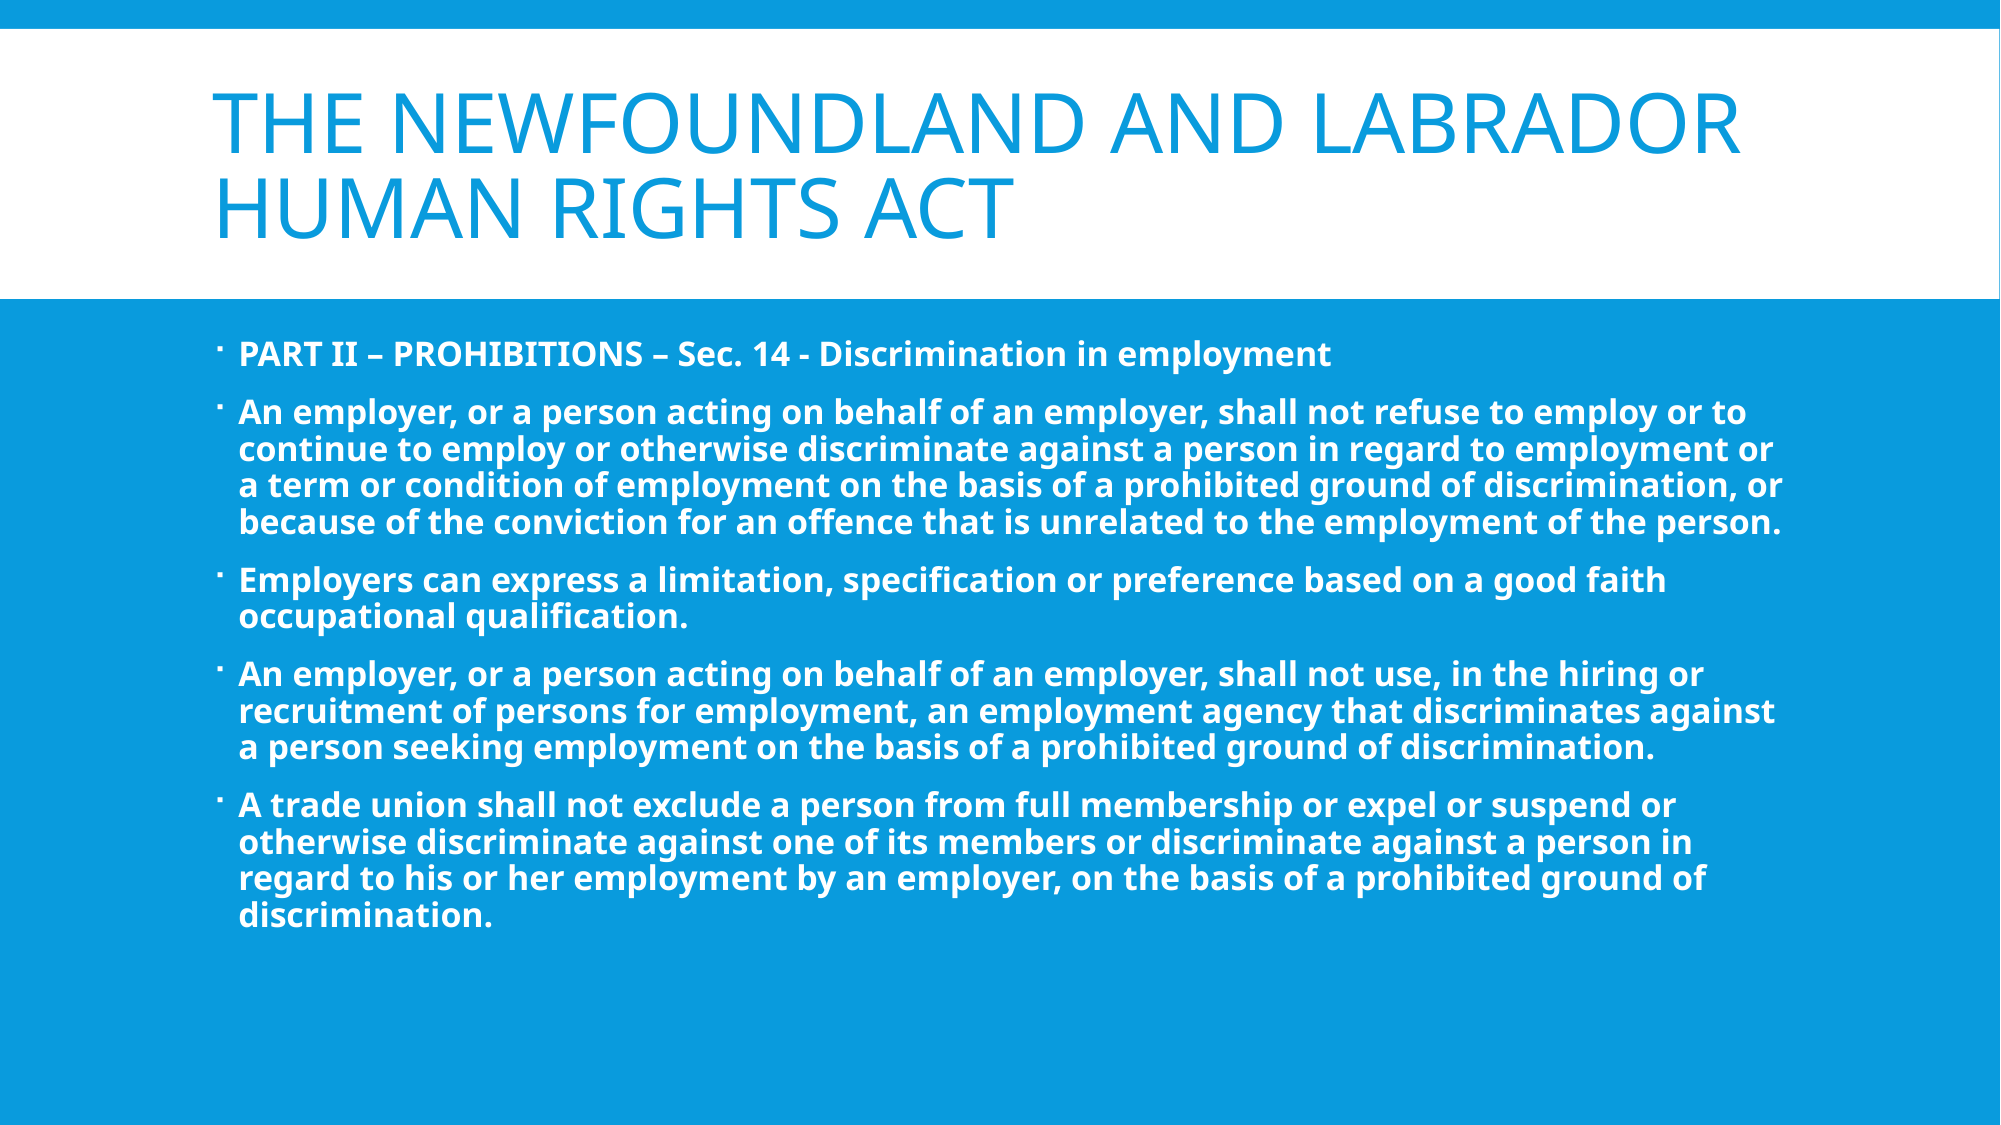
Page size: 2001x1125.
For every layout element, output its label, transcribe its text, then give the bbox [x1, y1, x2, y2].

list PART II – PROHIBITIONS – Sec. 14 - Discrimination in employment An employer, or a person acting on behalf of an employer, shall not refuse to employ or to continue to employ or otherwise discriminate against a person in regard to employment or a term or condition of employment on the basis of a prohibited ground of discrimination, or because of the conviction for an offence that is unrelated to the employment of the person. Employers can express a limitation, specification or preference based on a good faith occupational qualification. An employer, or a person acting on behalf of an employer, shall not use, in the hiring or recruitment of persons for employment, an employment agency that discriminates against a person seeking employment on the basis of a prohibited ground of discrimination. A trade union shall not exclude a person from full membership or expel or suspend or otherwise discriminate against one of its members or discriminate against a person in regard to his or her employment by an employer, on the basis of a prohibited ground of discrimination. [197, 329, 1803, 1020]
title The Newfoundland and Labrador Human Rights Act [197, 46, 1803, 295]
